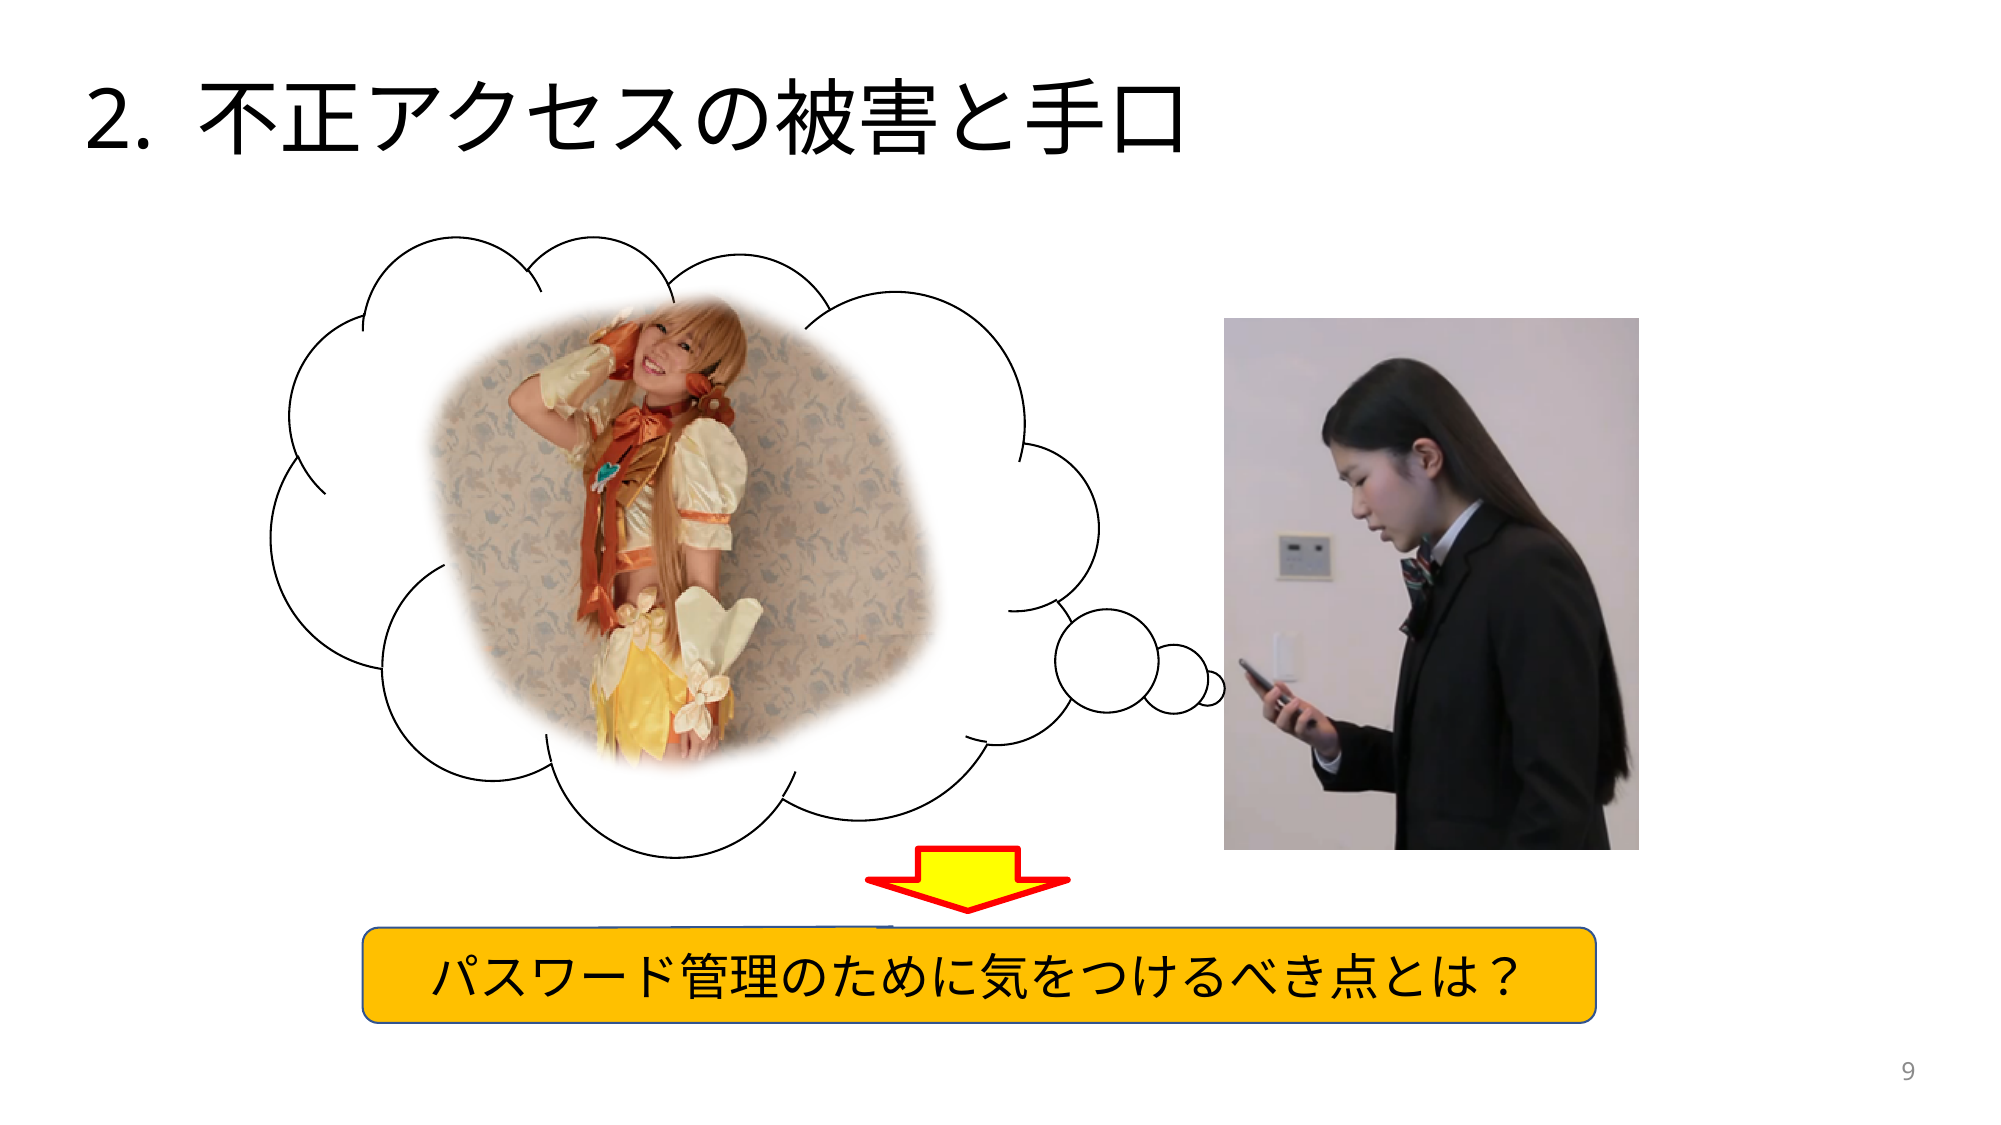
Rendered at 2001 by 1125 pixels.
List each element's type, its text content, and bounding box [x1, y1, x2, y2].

title 2. 不正アクセスの被害と手口 [69, 59, 1931, 183]
text_box [778, 802, 792, 809]
picture [1224, 318, 1639, 850]
text_box [1058, 702, 1156, 729]
picture [413, 281, 951, 786]
slide_number 9 [1480, 1042, 1931, 1103]
text_box [867, 848, 1068, 911]
text_box パスワード管理のために気をつけるべき点とは？ [361, 925, 1597, 1024]
text_box [670, 253, 810, 281]
text_box [558, 303, 1224, 859]
text_box [269, 236, 668, 748]
